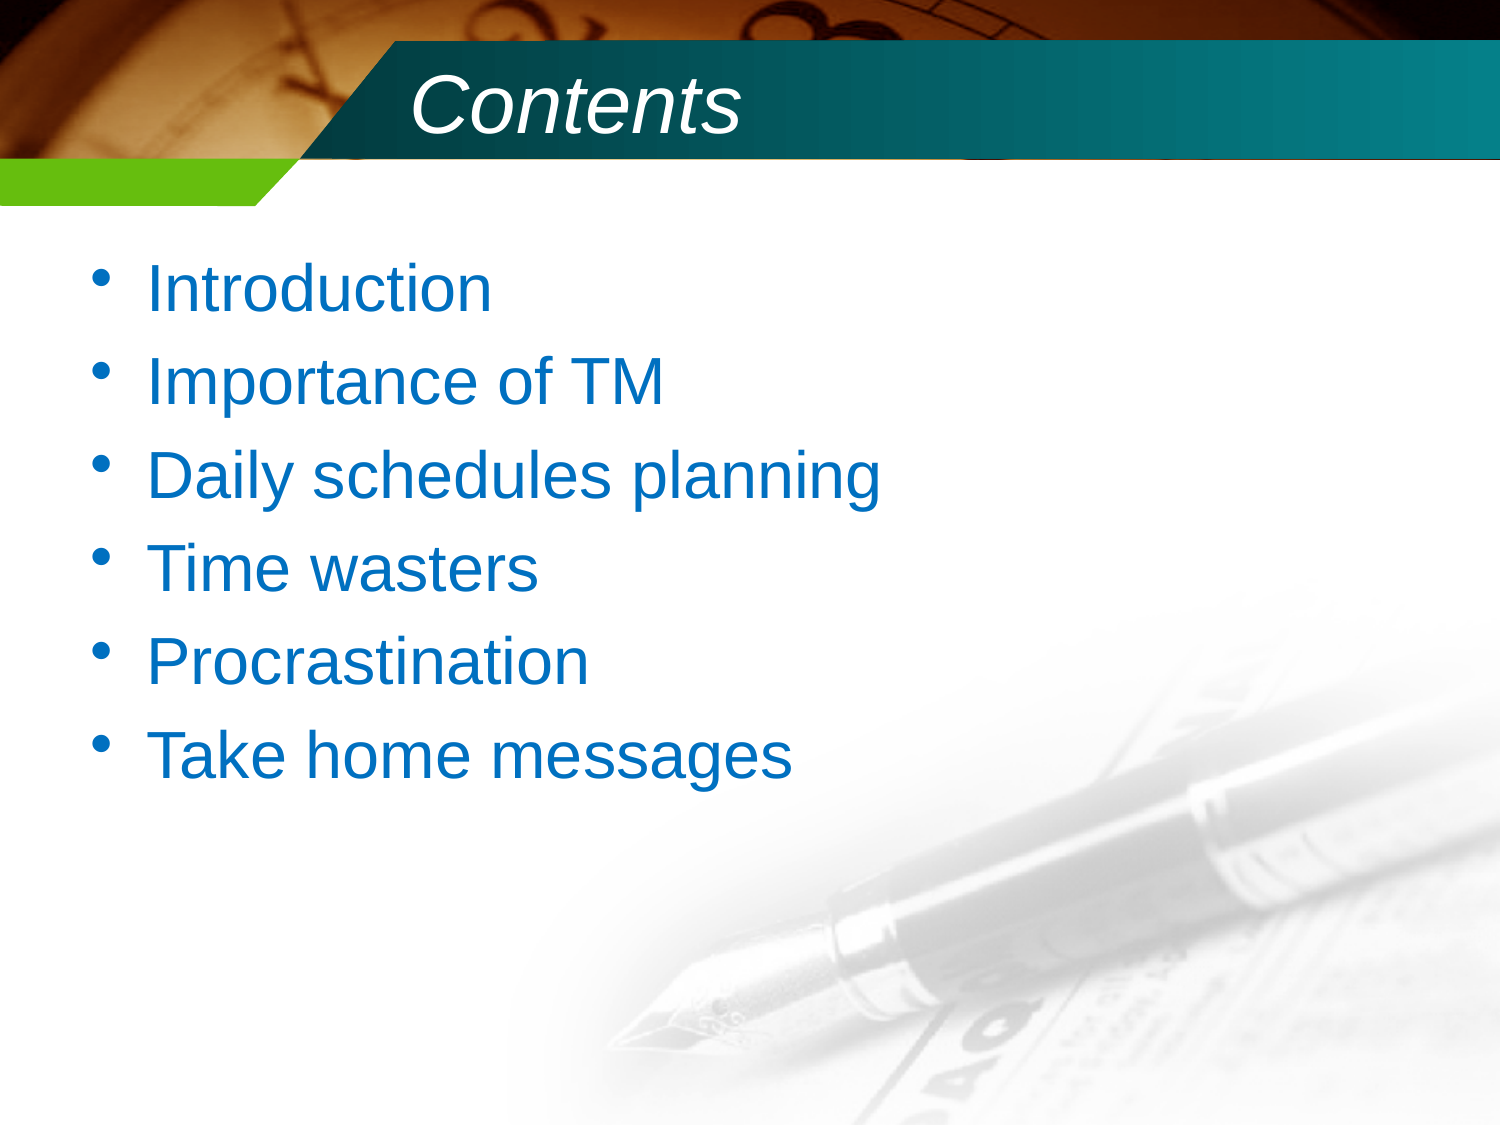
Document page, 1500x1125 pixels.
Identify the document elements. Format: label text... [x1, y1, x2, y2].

title Contents [394, 37, 1433, 163]
picture [0, 0, 1500, 158]
list Introduction Importance of TM Daily schedules planning Time wasters Procrastination Take home messages [75, 237, 1425, 1050]
picture [490, 448, 1500, 1125]
